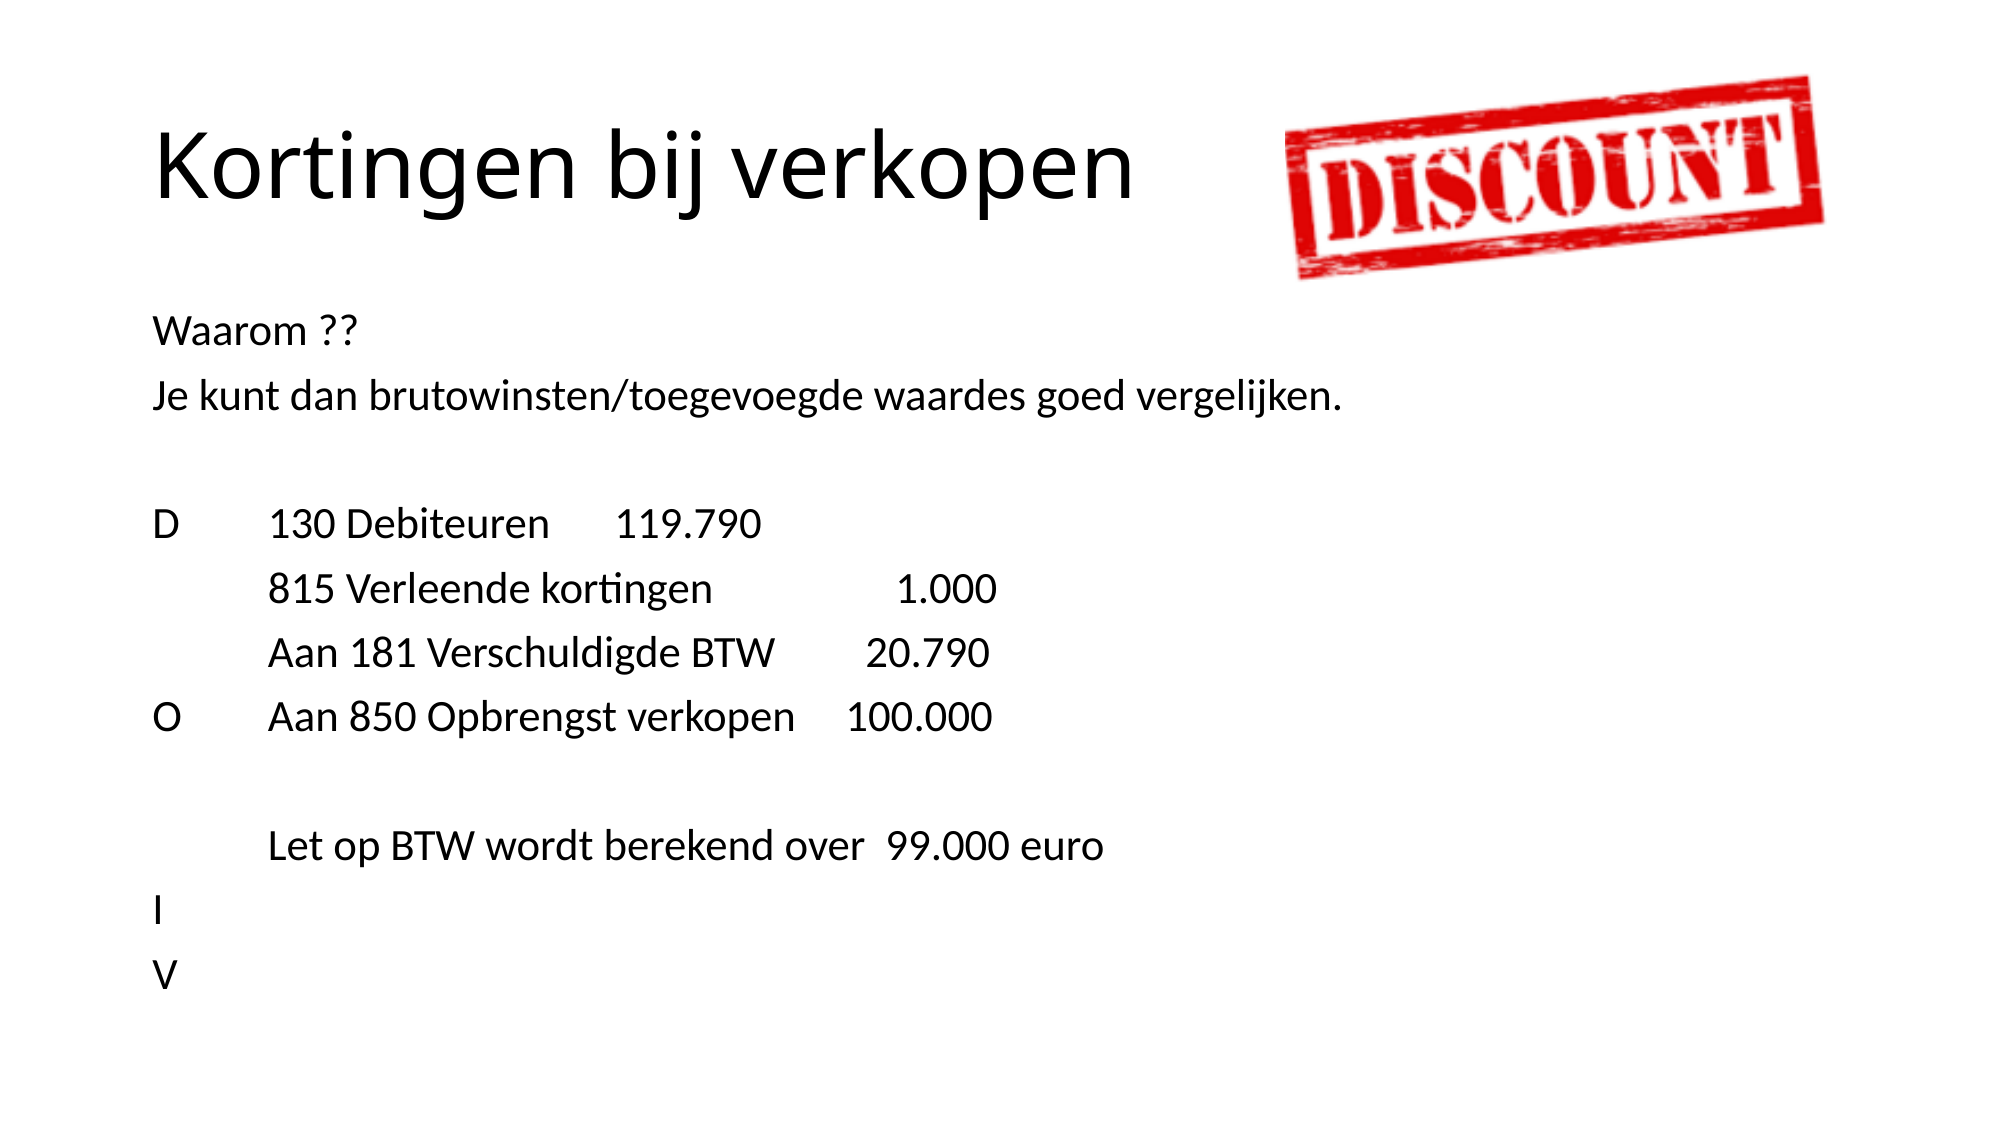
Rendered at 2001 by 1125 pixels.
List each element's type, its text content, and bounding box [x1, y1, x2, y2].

picture [1285, 68, 1836, 289]
list Waarom ?? Je kunt dan brutowinsten/toegevoegde waardes goed vergelijken. D 130 Debiteuren 119.790 815 Verleende kortingen 1.000 Aan 181 Verschuldigde BTW 20.790 O Aan 850 Opbrengst verkopen 100.000 Let op BTW wordt berekend over 99.000 euro I V [137, 299, 1863, 1014]
title Kortingen bij verkopen [137, 59, 1863, 278]
